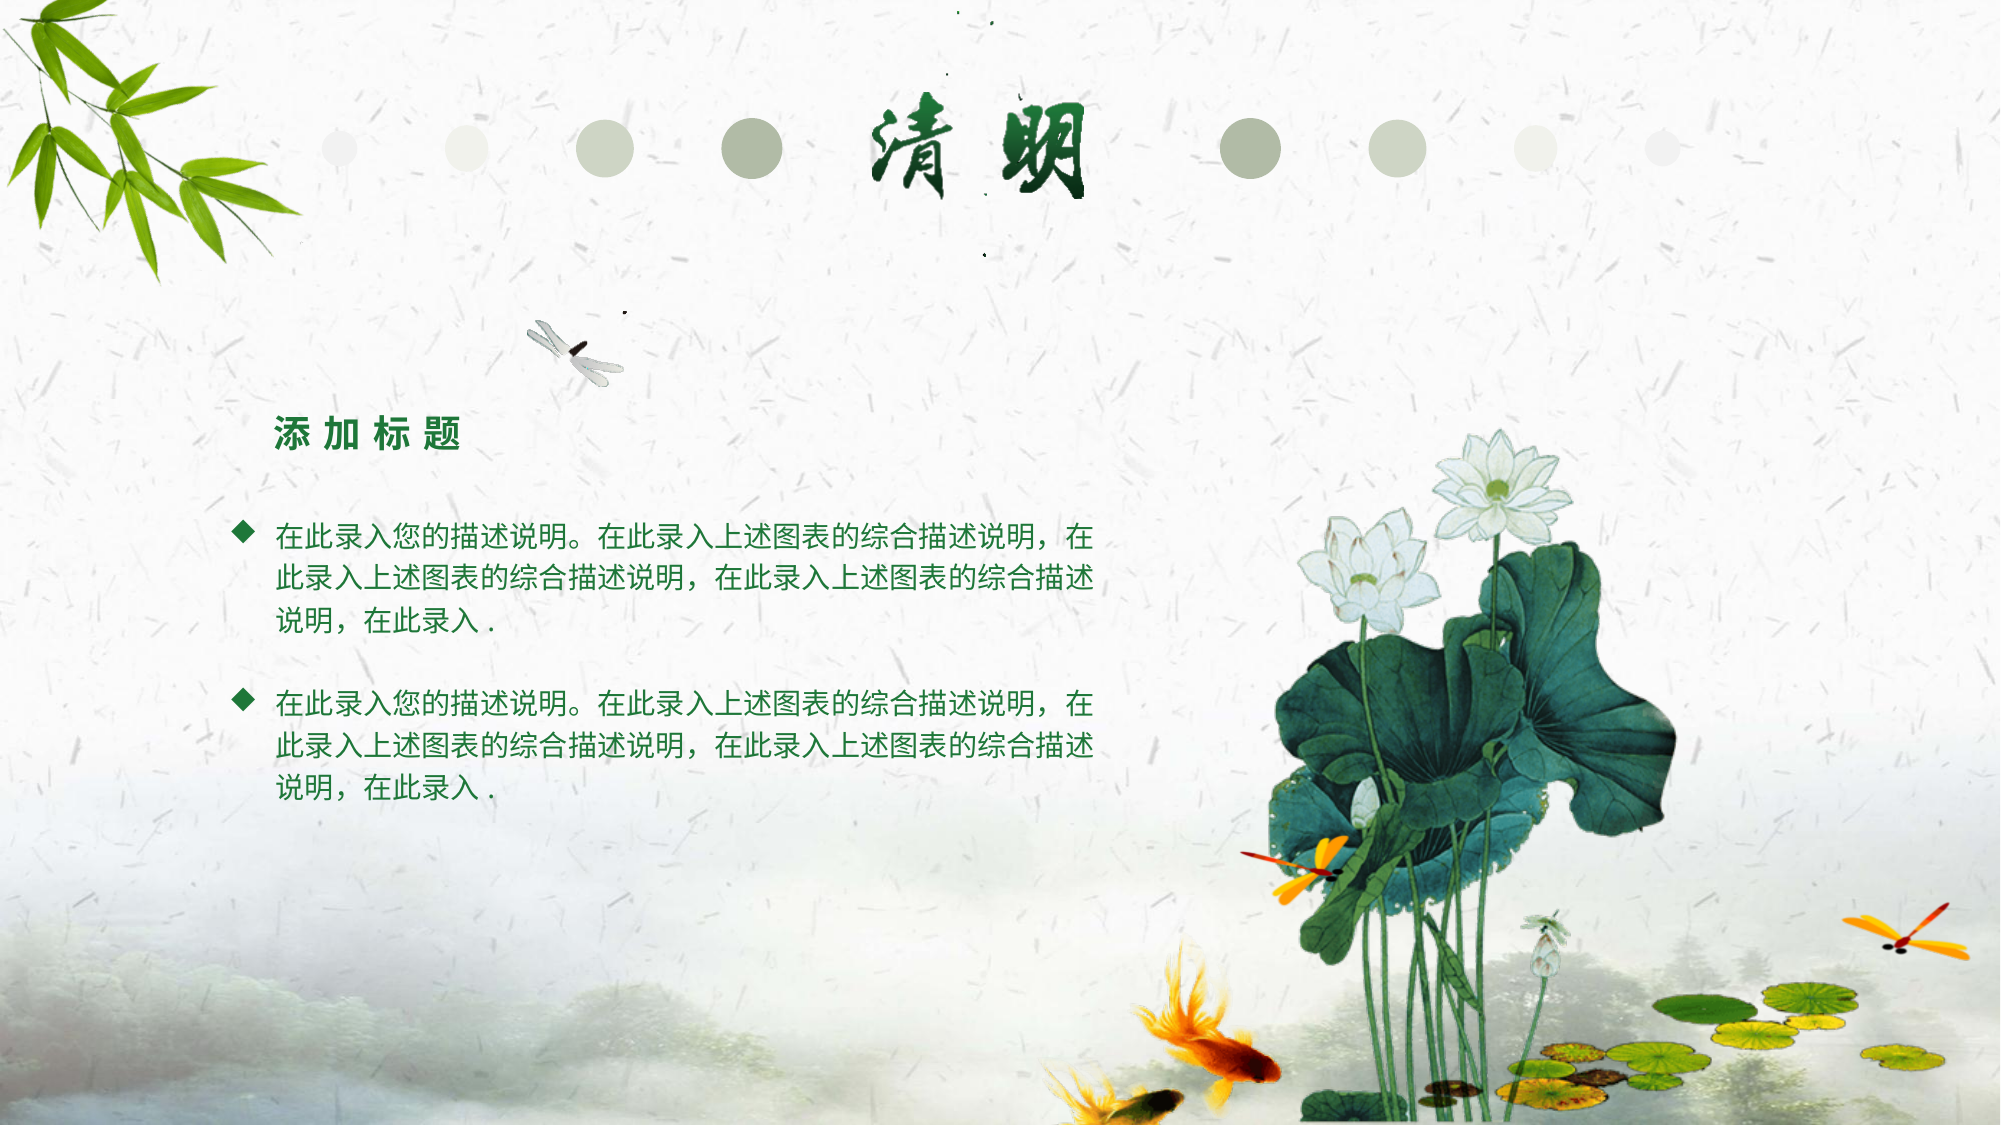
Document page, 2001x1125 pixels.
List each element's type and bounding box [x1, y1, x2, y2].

text_box [228, 311, 1113, 864]
picture [0, 0, 2001, 1125]
